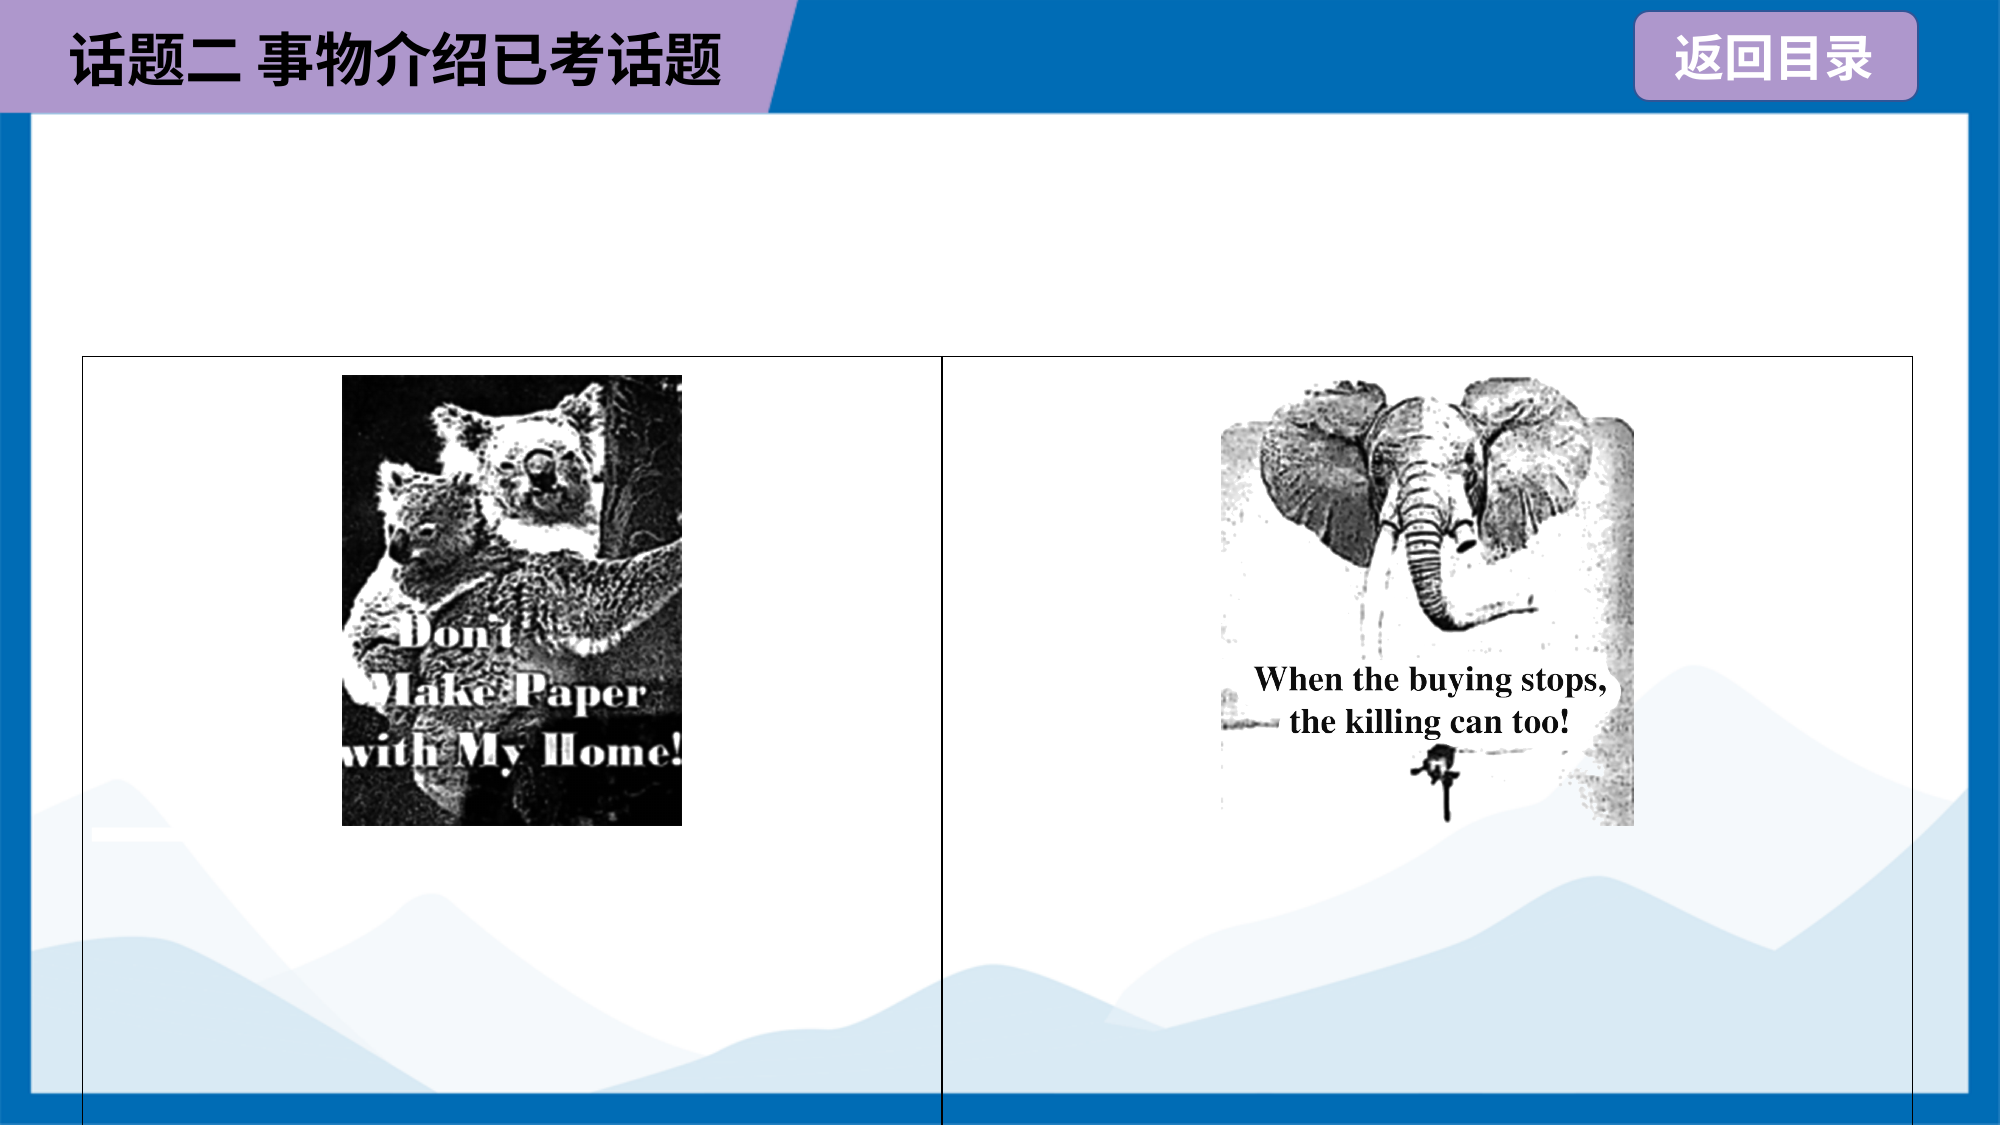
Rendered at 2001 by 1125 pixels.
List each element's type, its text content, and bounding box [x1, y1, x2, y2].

table_header _______________________________________ [83, 357, 941, 1125]
table_header ______________________________________________ [943, 357, 1912, 1125]
picture [1220, 375, 1634, 826]
picture [342, 375, 682, 826]
picture [0, 0, 2000, 1125]
